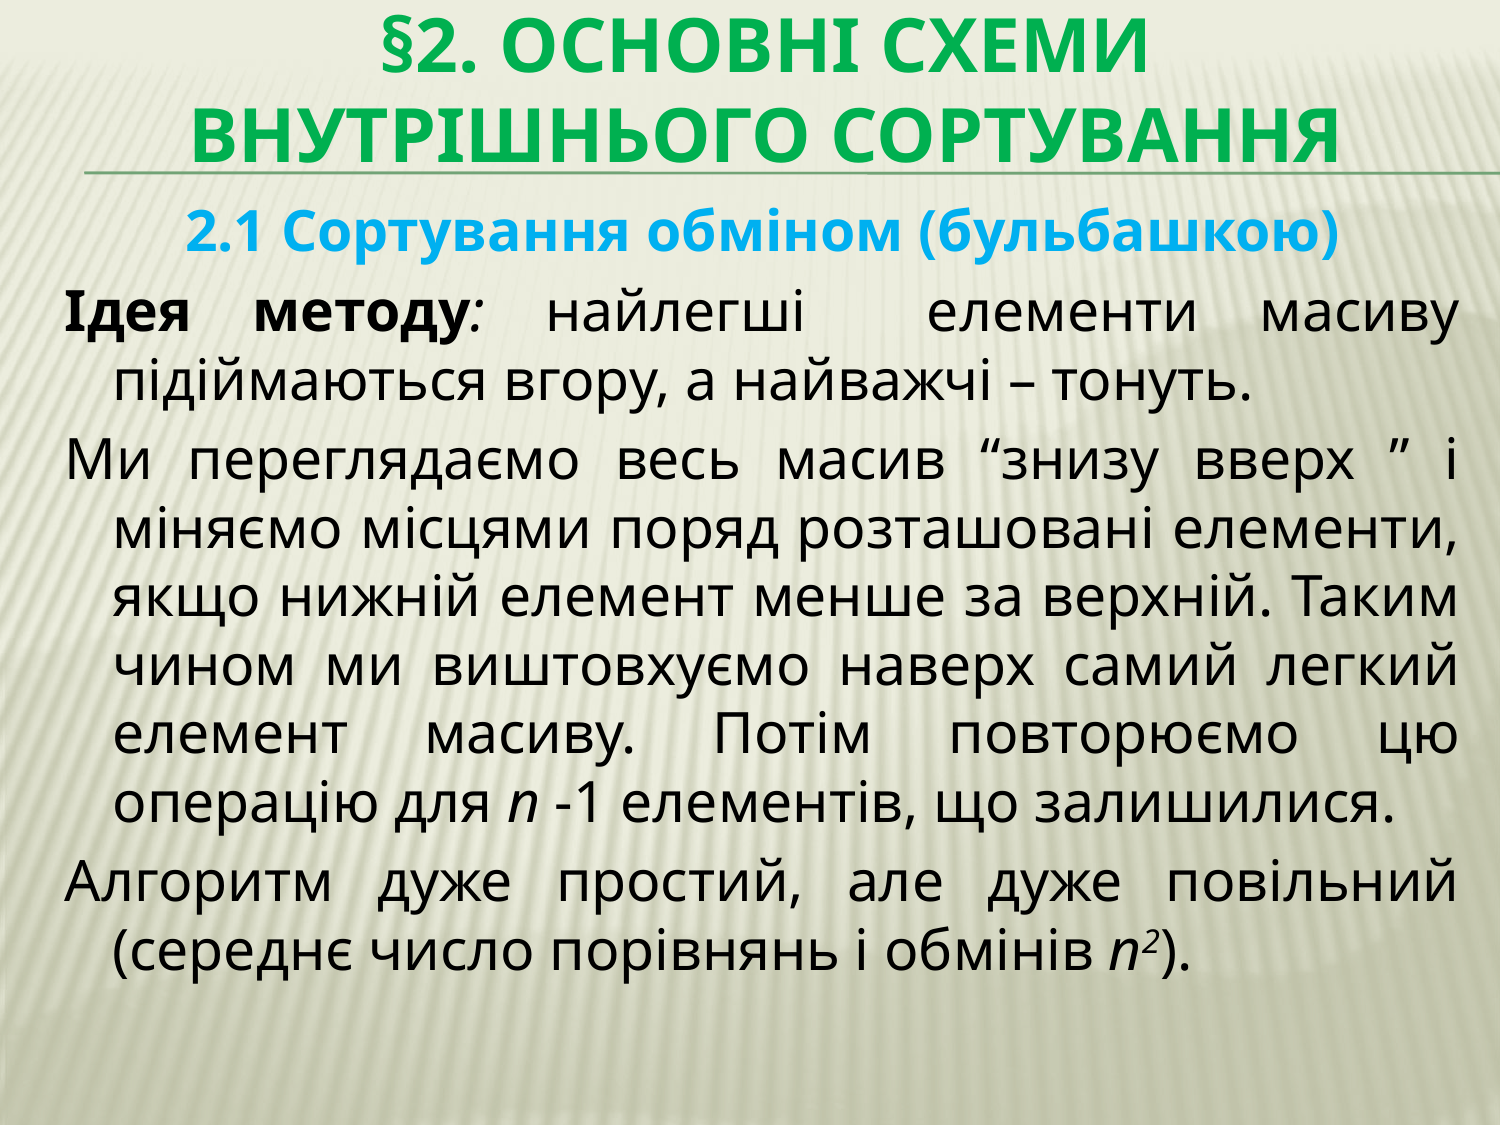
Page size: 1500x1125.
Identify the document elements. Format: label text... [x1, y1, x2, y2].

title §2. Основні схеми внутрішнього сортування [53, 18, 1479, 157]
list 2.1 Сортування обміном (бульбашкою) Ідея методу: найлегші елементи масиву підіймаються вгору, а найважчі – тонуть. Ми переглядаємо весь масив “знизу вверх ” і міняємо місцями поряд розташовані елементи, якщо нижній елемент менше за верхній. Таким чином ми виштовхуємо наверх самий легкий елемент масиву. Потім повторюємо цю операцію для n -1 елементів, що залишилися. Алгоритм дуже простий, але дуже повільний (середнє число порівнянь і обмінів n2). [50, 187, 1475, 1067]
